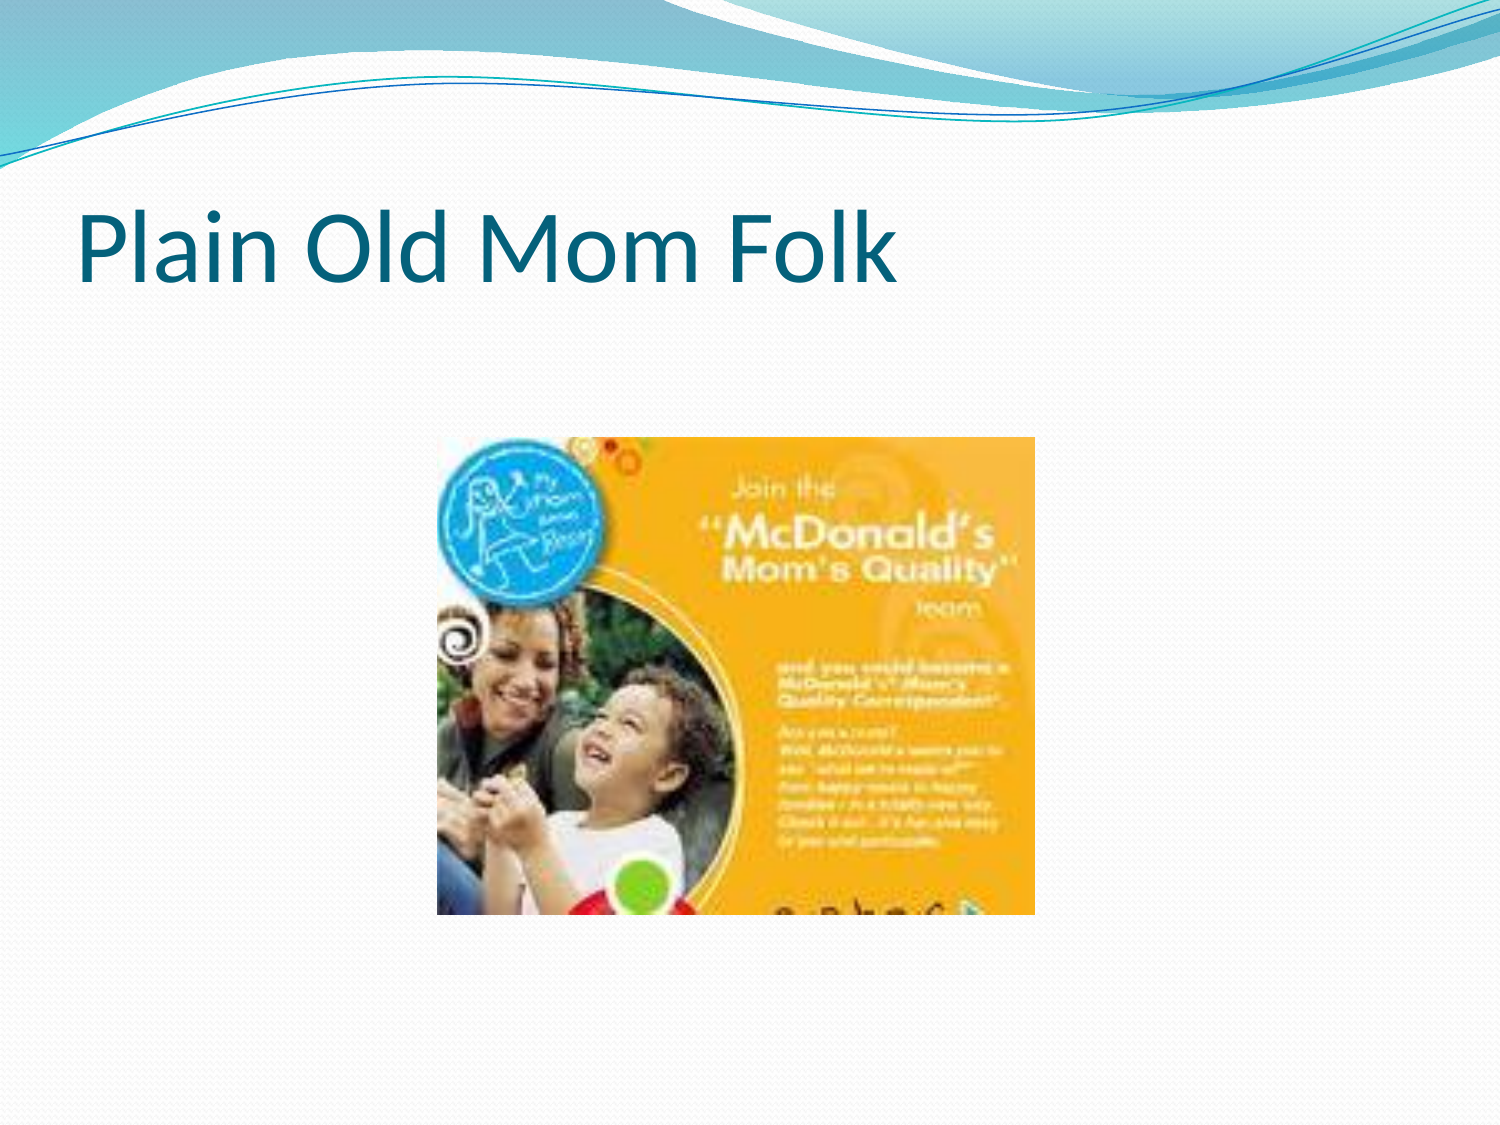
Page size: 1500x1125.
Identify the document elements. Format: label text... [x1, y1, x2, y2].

title Plain Old Mom Folk [75, 115, 1425, 303]
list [437, 437, 1035, 916]
